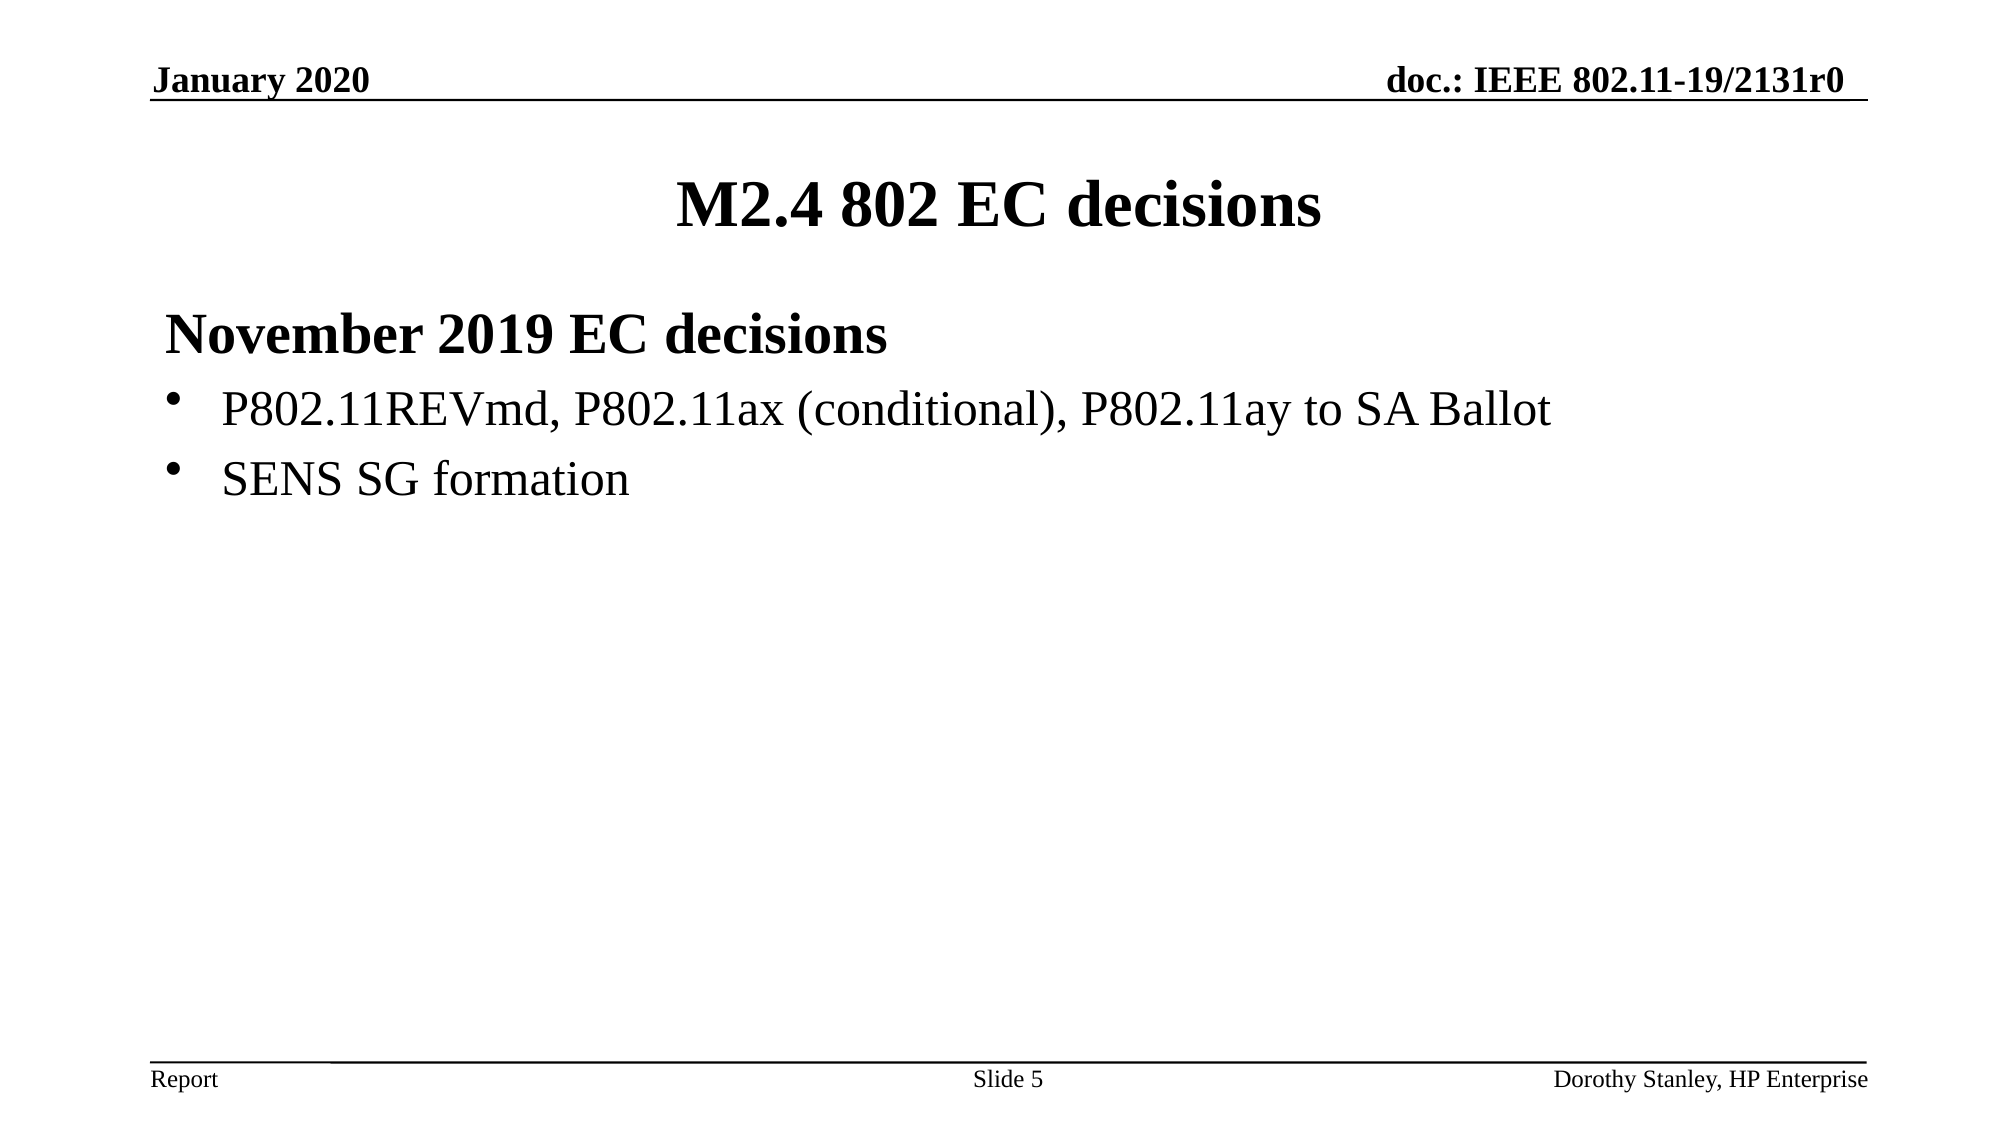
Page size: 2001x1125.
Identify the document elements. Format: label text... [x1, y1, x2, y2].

footer Dorothy Stanley, HP Enterprise [1512, 1061, 1869, 1093]
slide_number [152, 54, 406, 101]
list November 2019 EC decisions P802.11REVmd, P802.11ax (conditional), P802.11ay to SA Ballot SENS SG formation [150, 287, 1850, 963]
slide_number Slide 5 [964, 1061, 1053, 1093]
title M2.4 802 EC decisions [150, 112, 1850, 287]
